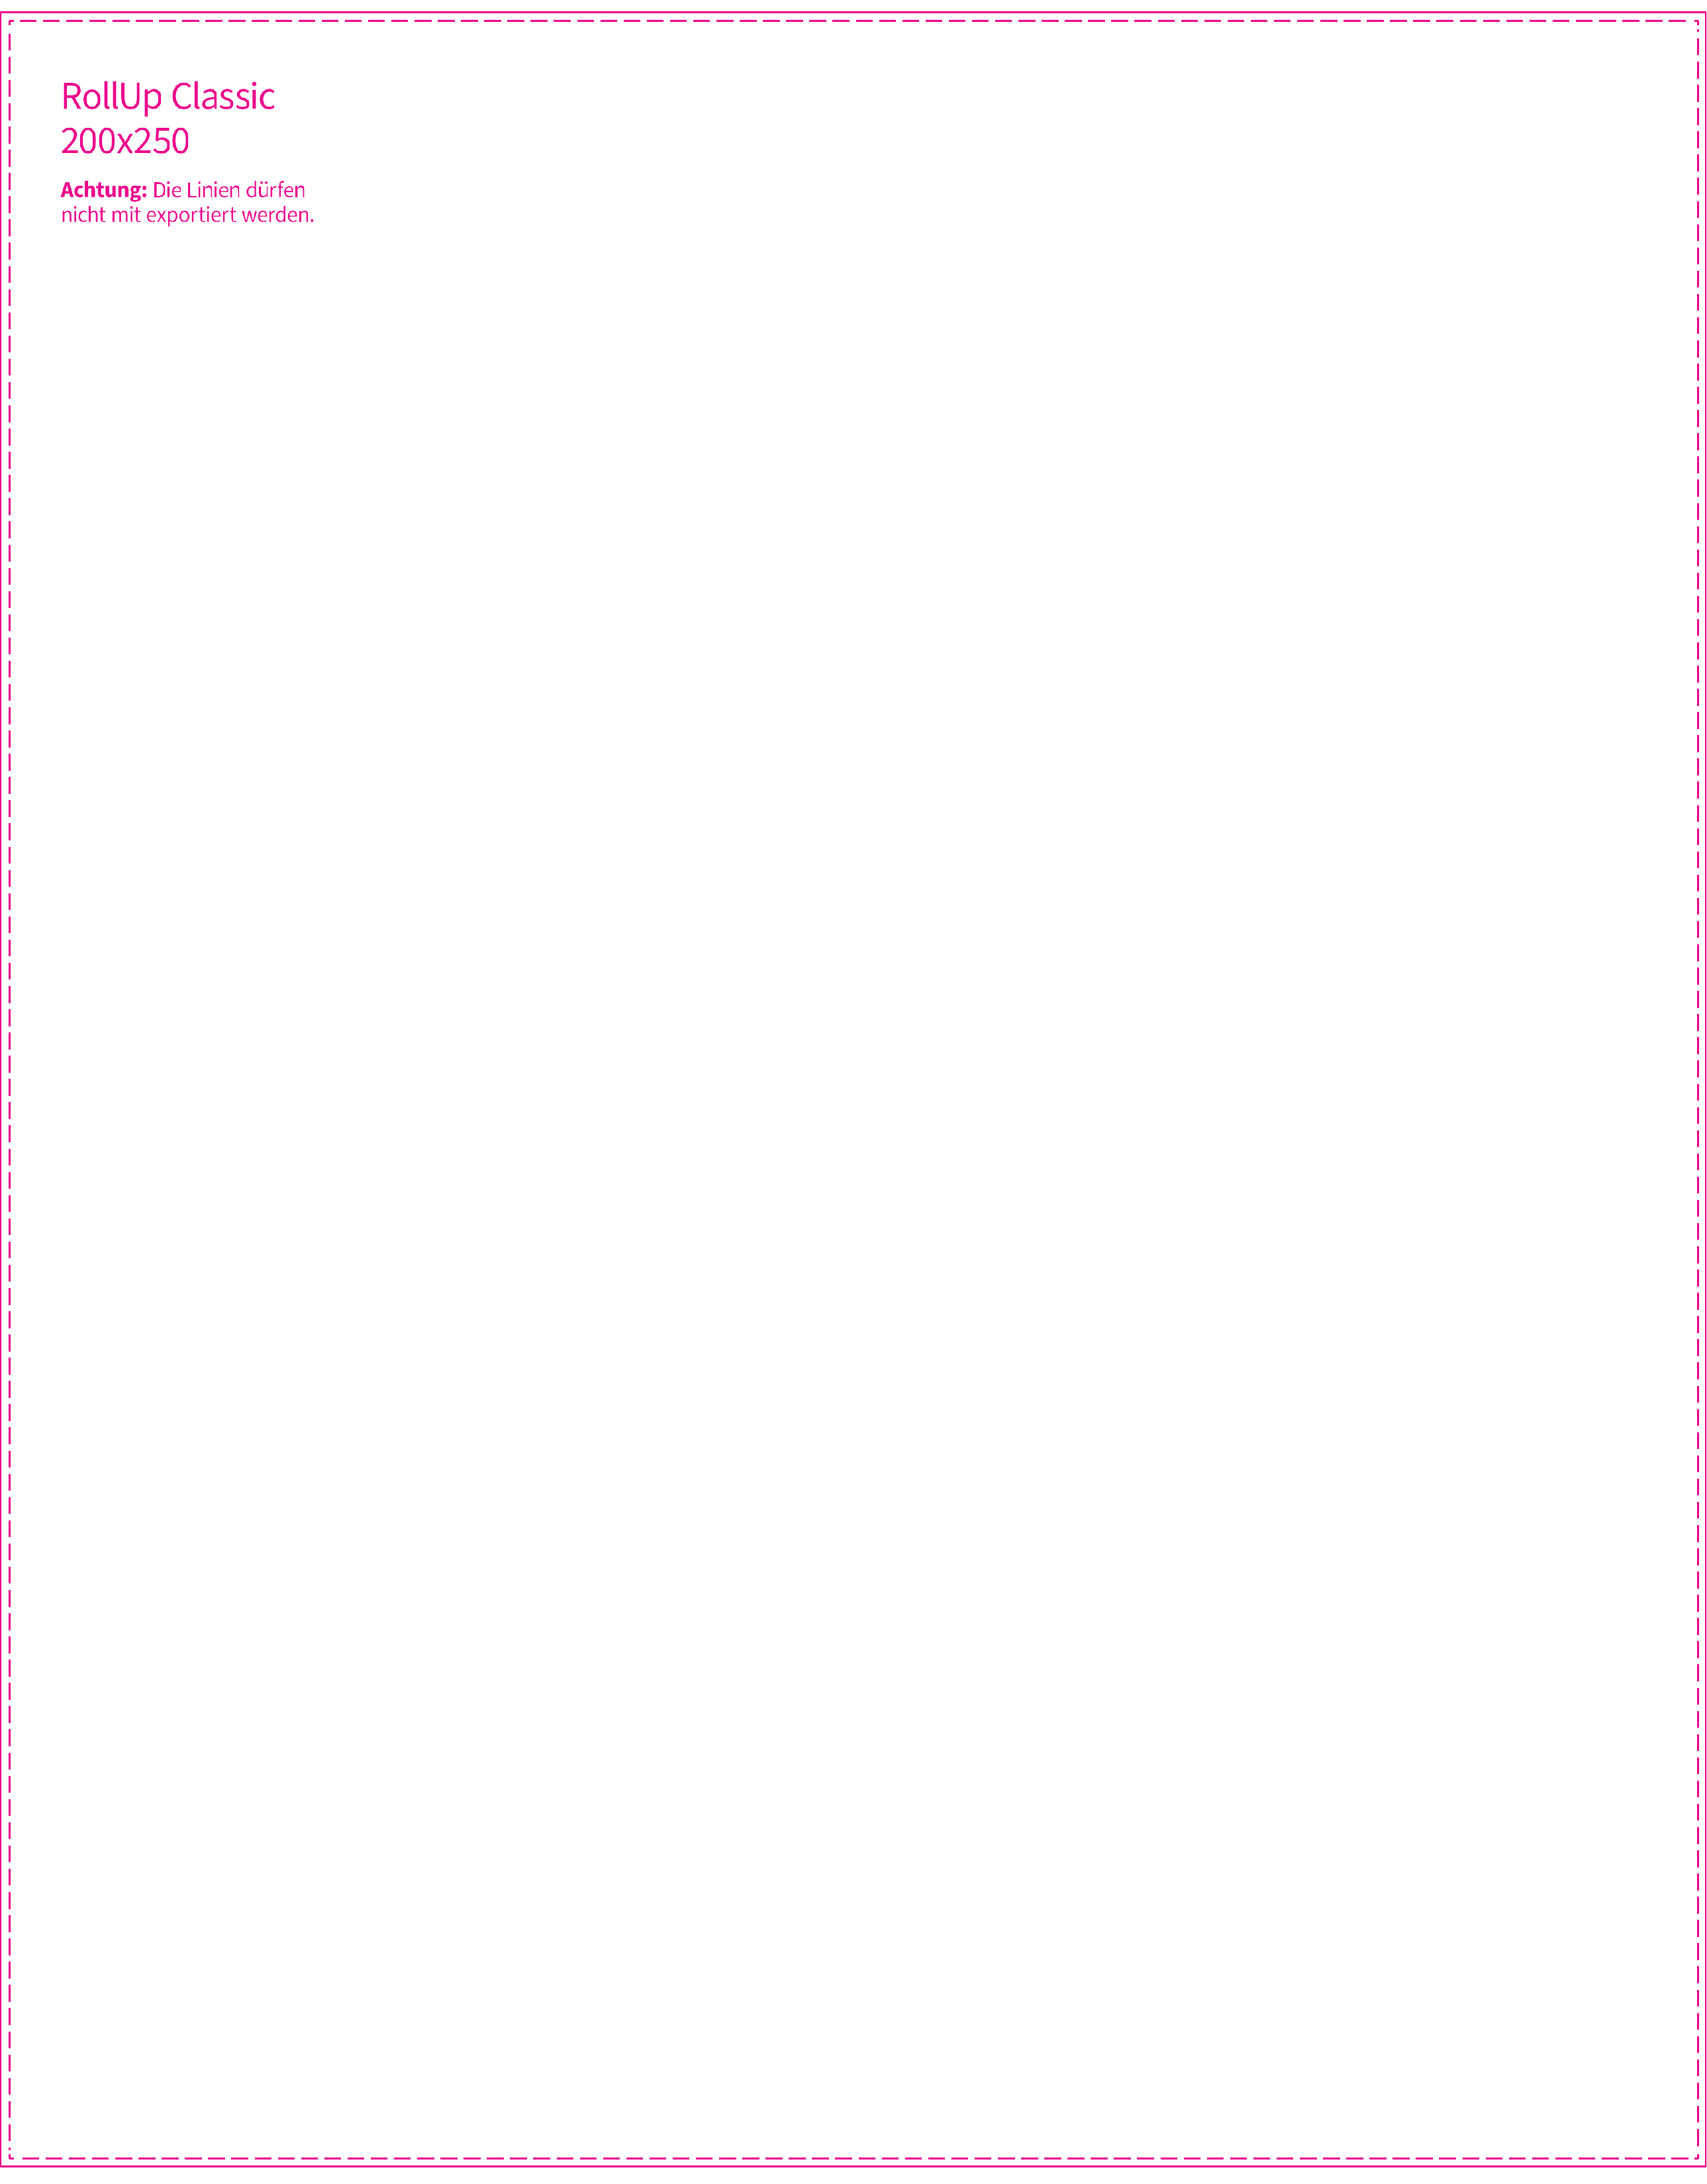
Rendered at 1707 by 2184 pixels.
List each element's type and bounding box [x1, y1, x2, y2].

picture [219, 89, 250, 109]
picture [121, 83, 140, 109]
picture [153, 128, 170, 154]
picture [134, 128, 151, 153]
picture [62, 128, 78, 153]
picture [172, 128, 189, 154]
picture [79, 128, 96, 154]
picture [60, 181, 313, 226]
picture [64, 83, 101, 109]
picture [99, 128, 133, 154]
picture [260, 89, 275, 109]
picture [172, 83, 191, 109]
picture [202, 89, 217, 109]
picture [144, 89, 162, 117]
